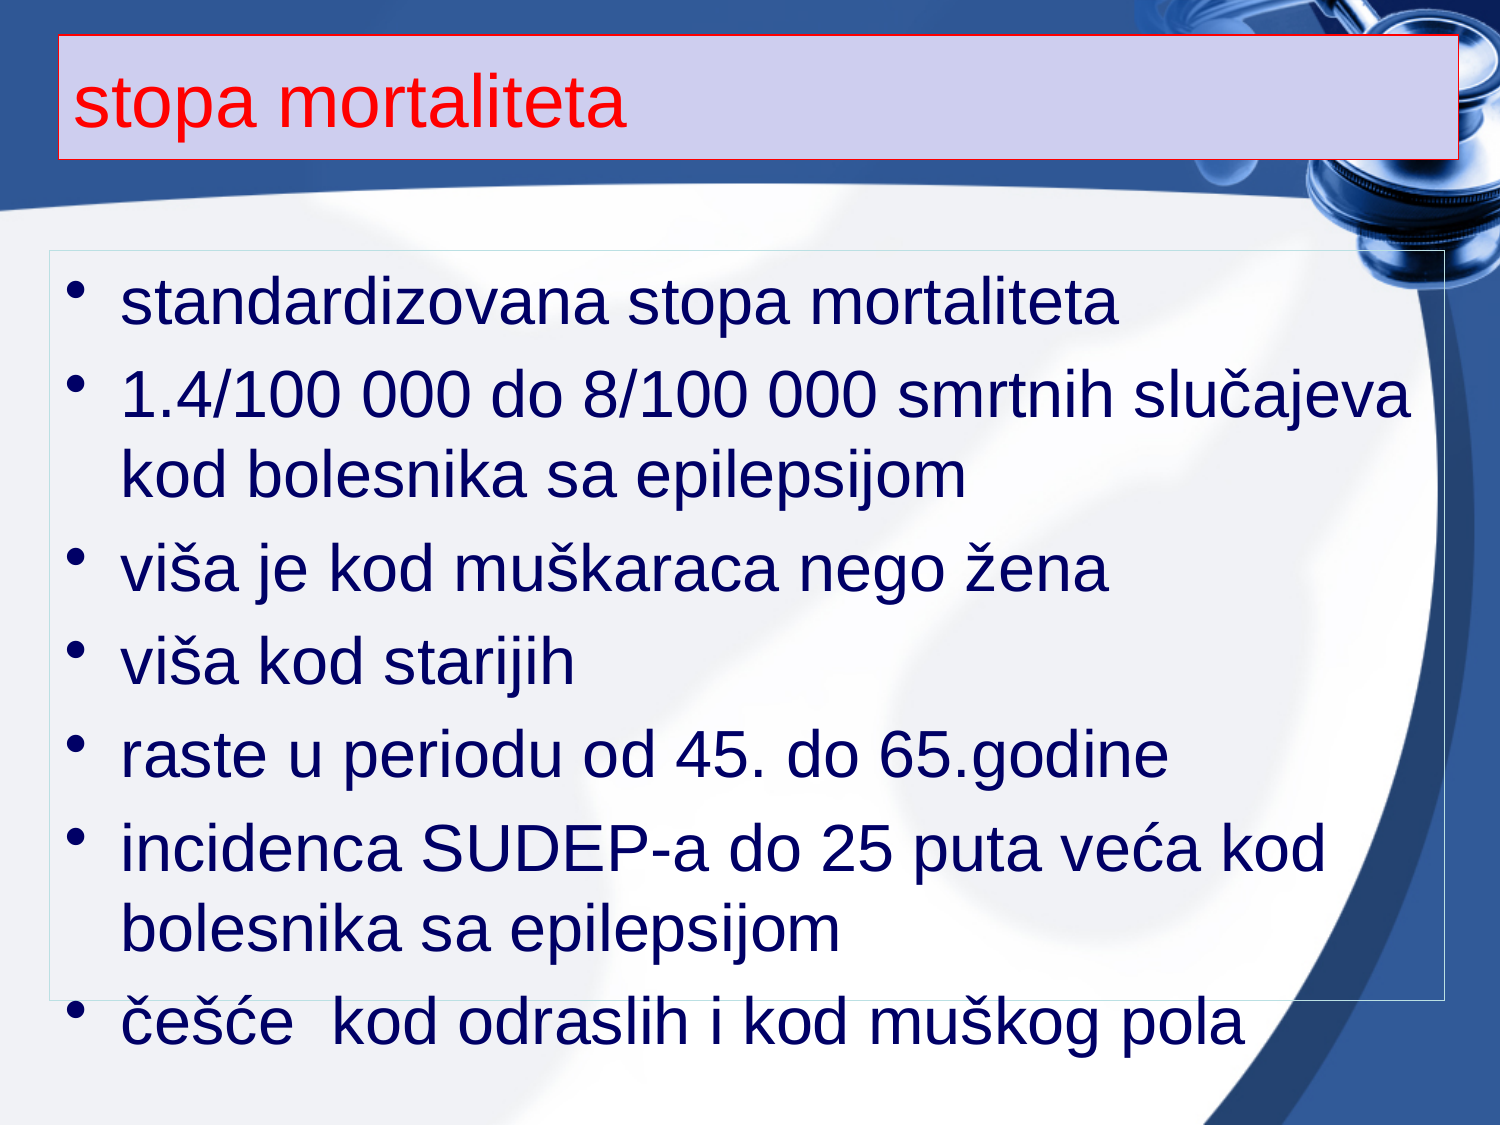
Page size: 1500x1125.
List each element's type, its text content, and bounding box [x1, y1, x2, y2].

title stopa mortaliteta [58, 34, 1459, 160]
slide_number 8 [937, 1062, 1294, 1101]
picture [0, 0, 1500, 1125]
list standardizovana stopa mortaliteta 1.4/100 000 do 8/100 000 smrtnih slučajeva kod bolesnika sa epilepsijom viša je kod muškaraca nego žena viša kod starijih raste u periodu od 45. do 65.godine incidenca SUDEP-a do 25 puta veća kod bolesnika sa epilepsijom češće kod odraslih i kod muškog pola [49, 250, 1445, 1001]
